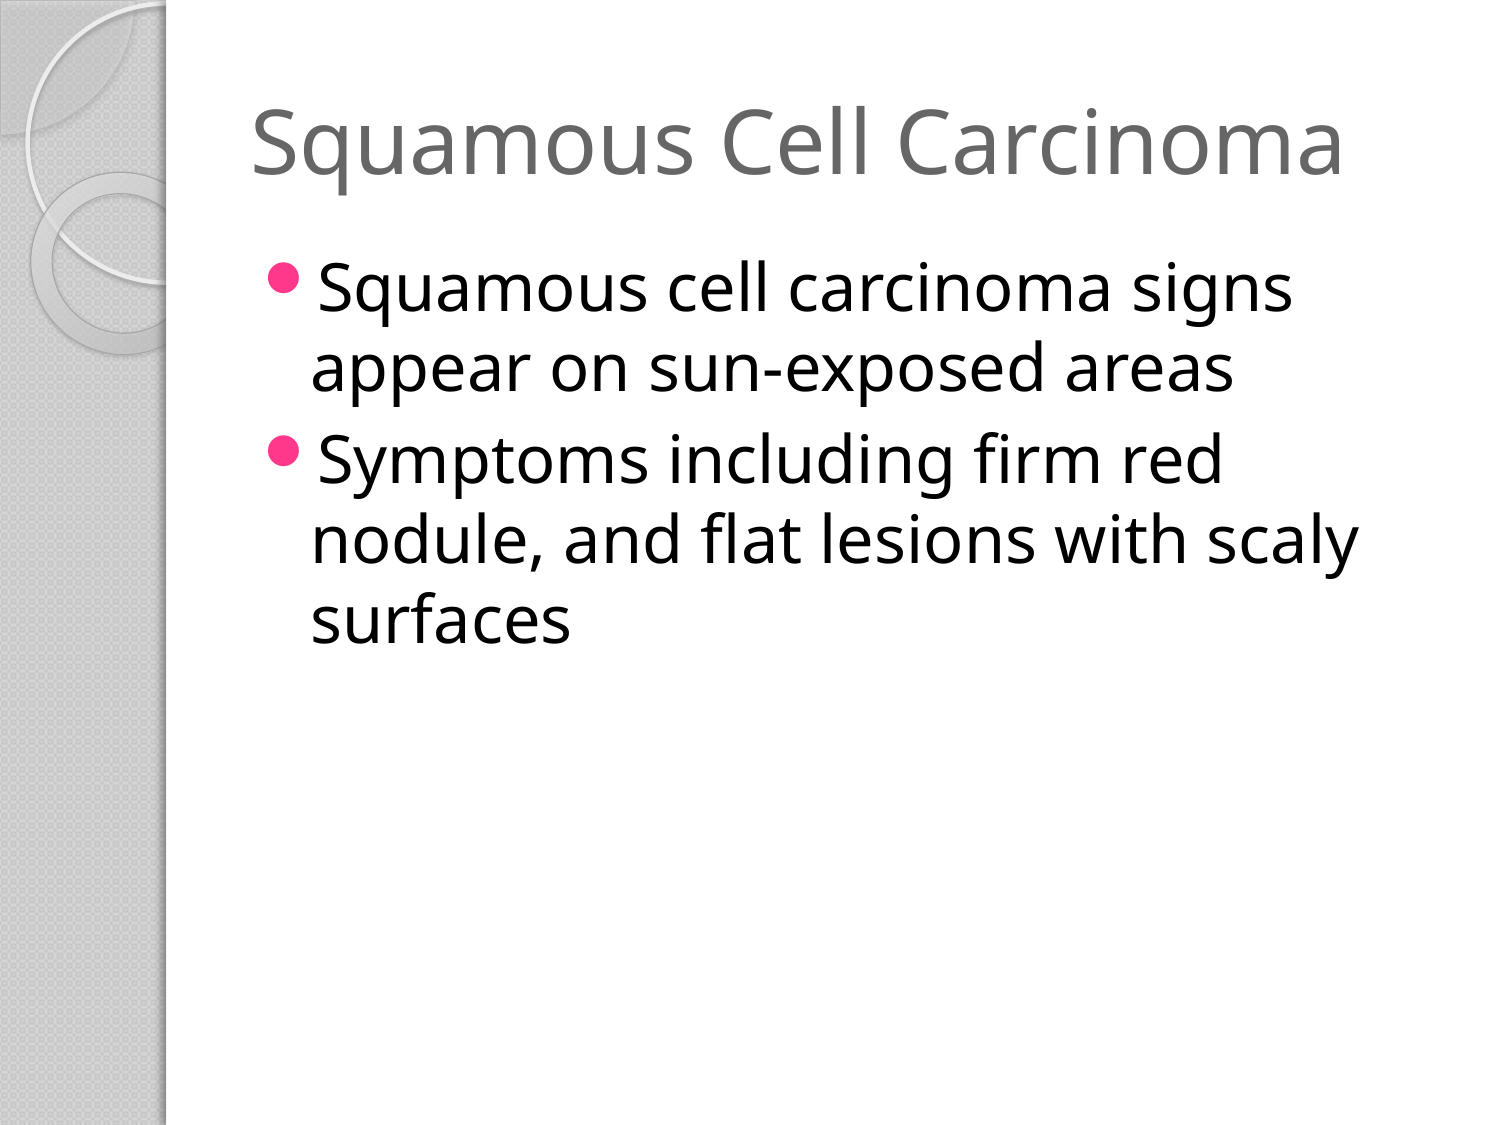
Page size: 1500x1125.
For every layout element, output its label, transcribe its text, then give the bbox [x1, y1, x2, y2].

list Squamous cell carcinoma signs appear on sun-exposed areas Symptoms including firm red nodule, and flat lesions with scaly surfaces [235, 237, 1466, 1025]
title Squamous Cell Carcinoma [235, 45, 1466, 233]
